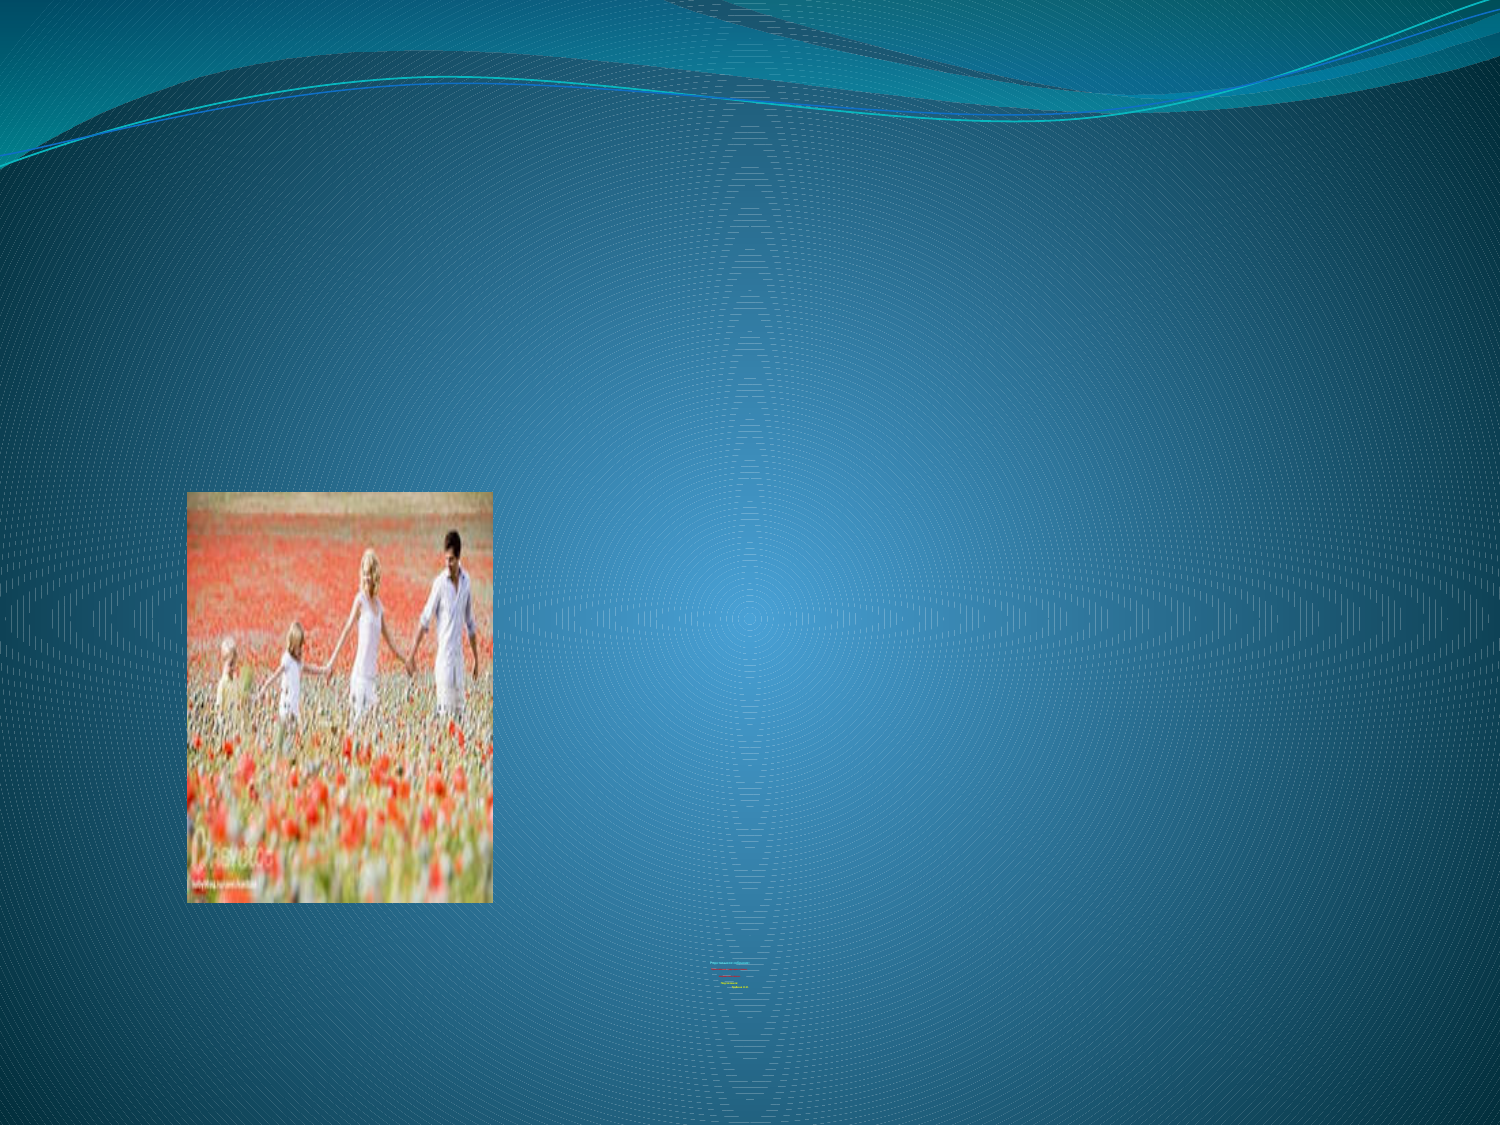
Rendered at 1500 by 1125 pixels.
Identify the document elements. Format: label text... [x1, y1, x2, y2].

picture [187, 491, 493, 903]
title Родительское собрание: Православные традиции в семье, покровители семьи. Подготовила: Трубина Н.И. [87, 527, 1376, 997]
